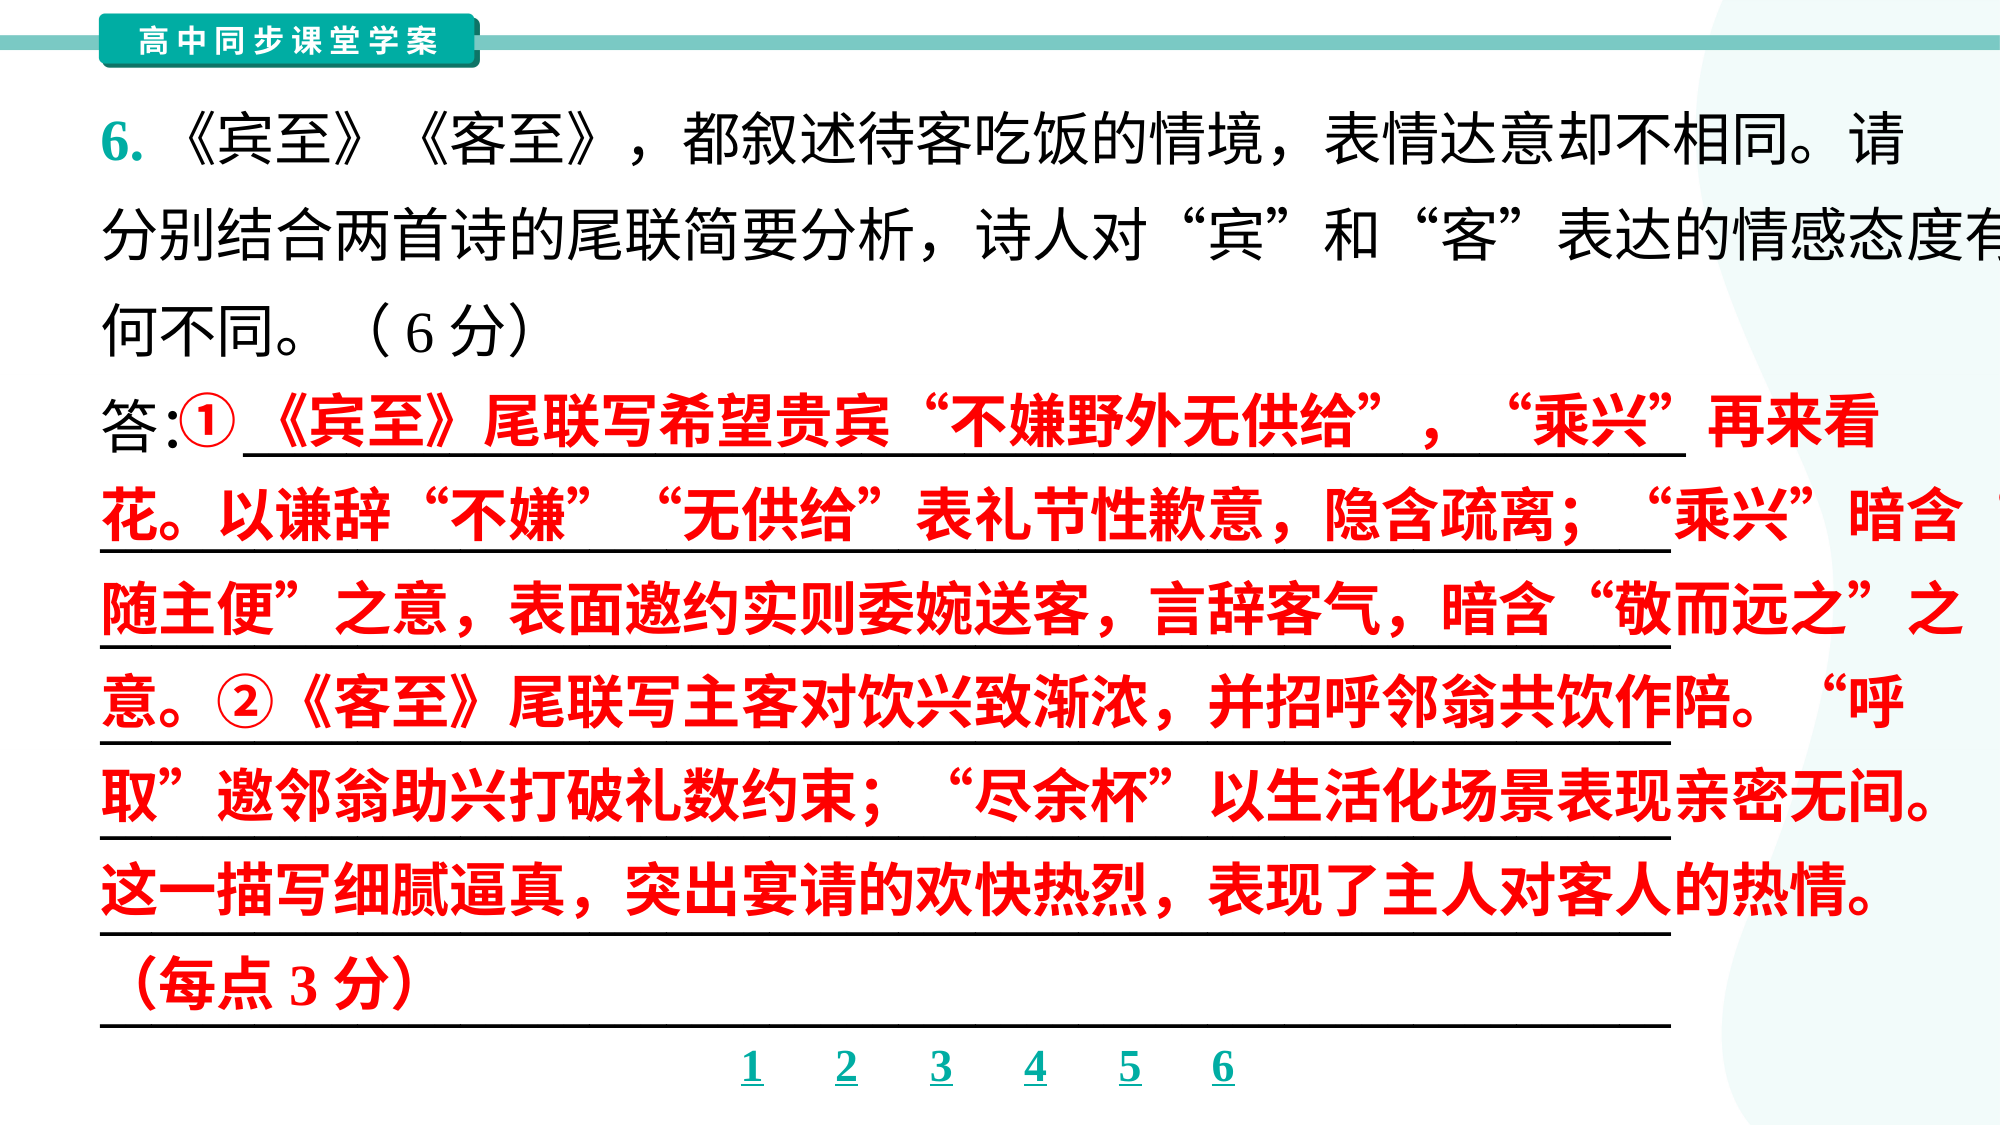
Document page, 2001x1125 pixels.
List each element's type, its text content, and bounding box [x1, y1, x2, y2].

text_box 6.《宾至》《客至》，都叙述待客吃饭的情境，表情达意却不相同。请 分别结合两首诗的尾联简要分析，诗人对“宾”和“客”表达的情感态度有 何不同。（6分） 答： ________________________________________________________ _____________________________________________________________ _____________________________________________________________ _____________________________________________________________ _____________________________________________________________ _____________________________________________________________ _____________________________________________________________ [100, 1008, 1899, 1018]
picture [0, 0, 2000, 1125]
text_box 6.《宾至》《客至》，都叙述待客吃饭的情境，表情达意却不相同。请 分别结合两首诗的尾联简要分析，诗人对“宾”和“客”表达的情感态度有 何不同。（6分） 答： ________________________________________________________ _____________________________________________________________ _____________________________________________________________ _____________________________________________________________ _____________________________________________________________ _____________________________________________________________ _____________________________________________________________ [100, 76, 1899, 360]
text_box ①《宾至》尾联写希望贵宾“不嫌野外无供给”，“乘兴”再来看 花。以谦辞“不嫌”“无供给”表礼节性歉意，隐含疏离；“乘兴”暗含“客 随主便”之意，表面邀约实则委婉送客，言辞客气，暗含“敬而远之”之 意。②《客至》尾联写主客对饮兴致渐浓，并招呼邻翁共饮作陪。“呼 取”邀邻翁助兴打破礼数约束；“尽余杯”以生活化场景表现亲密无间。 这一描写细腻逼真，突出宴请的欢快热烈，表现了主人对客人的热情。 （每点3分） [100, 360, 1899, 1008]
